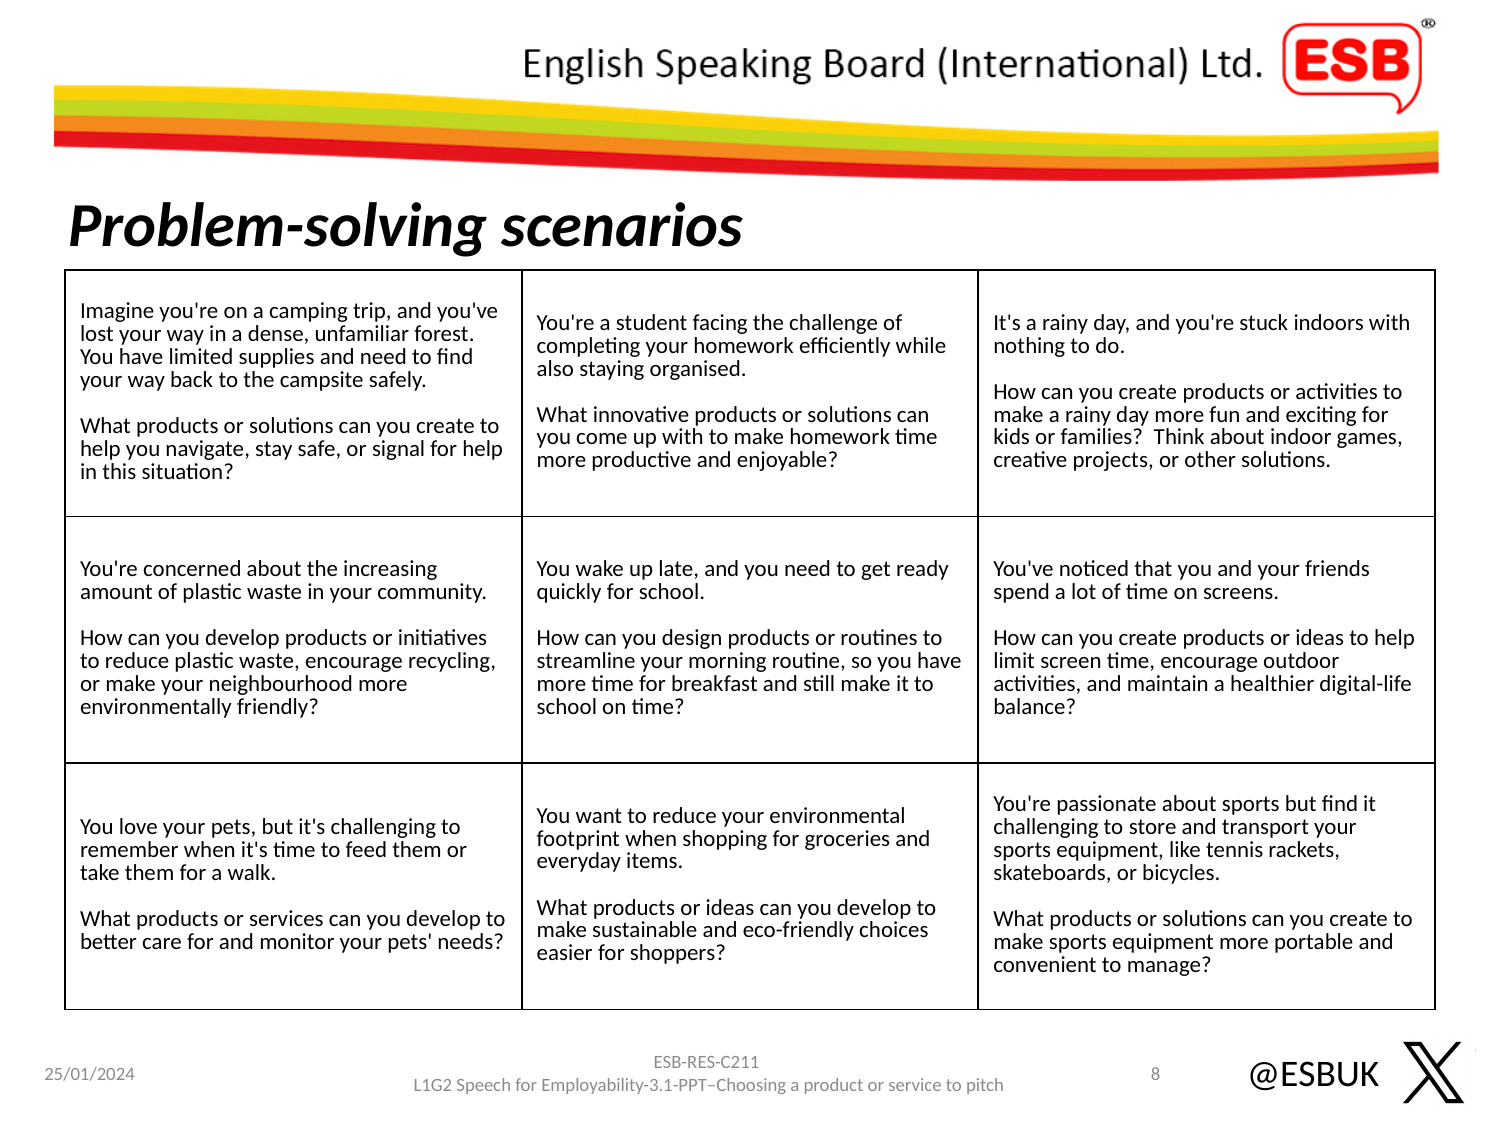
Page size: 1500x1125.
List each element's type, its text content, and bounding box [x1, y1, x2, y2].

table_cell You're concerned about the increasing amount of plastic waste in your community. How can you develop products or initiatives to reduce plastic waste, encourage recycling, or make your neighbourhood more environmentally friendly? [66, 517, 521, 762]
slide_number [29, 1042, 367, 1103]
title Problem-solving scenarios [53, 184, 1347, 268]
table_header It's a rainy day, and you're stuck indoors with nothing to do. How can you create products or activities to make a rainy day more fun and exciting for kids or families? Think about indoor games, creative projects, or other solutions. [979, 271, 1434, 516]
footer ESB-RES-C211 L1G2 Speech for Employability-3.1-PPT–Choosing a product or service to pitch [395, 1042, 930, 1103]
table_header Imagine you're on a camping trip, and you've lost your way in a dense, unfamiliar forest. You have limited supplies and need to find your way back to the campsite safely. What products or solutions can you create to help you navigate, stay safe, or signal for help in this situation? [66, 271, 521, 516]
slide_number 8 [930, 1042, 1176, 1103]
table_cell You wake up late, and you need to get ready quickly for school. How can you design products or routines to streamline your morning routine, so you have more time for breakfast and still make it to school on time? [523, 517, 977, 762]
table_cell You've noticed that you and your friends spend a lot of time on screens. How can you create products or ideas to help limit screen time, encourage outdoor activities, and maintain a healthier digital-life balance? [979, 517, 1434, 762]
table_cell You want to reduce your environmental footprint when shopping for groceries and everyday items. What products or ideas can you develop to make sustainable and eco-friendly choices easier for shoppers? [523, 764, 977, 1009]
table_cell You're passionate about sports but find it challenging to store and transport your sports equipment, like tennis rackets, skateboards, or bicycles. What products or solutions can you create to make sports equipment more portable and convenient to manage? [979, 764, 1434, 1009]
picture [0, 0, 1500, 189]
table_cell You love your pets, but it's challenging to remember when it's time to feed them or take them for a walk. What products or services can you develop to better care for and monitor your pets' needs? [66, 764, 521, 1009]
table_header You're a student facing the challenge of completing your homework efficiently while also staying organised. What innovative products or solutions can you come up with to make homework time more productive and enjoyable? [523, 271, 977, 516]
picture [1395, 1029, 1476, 1116]
